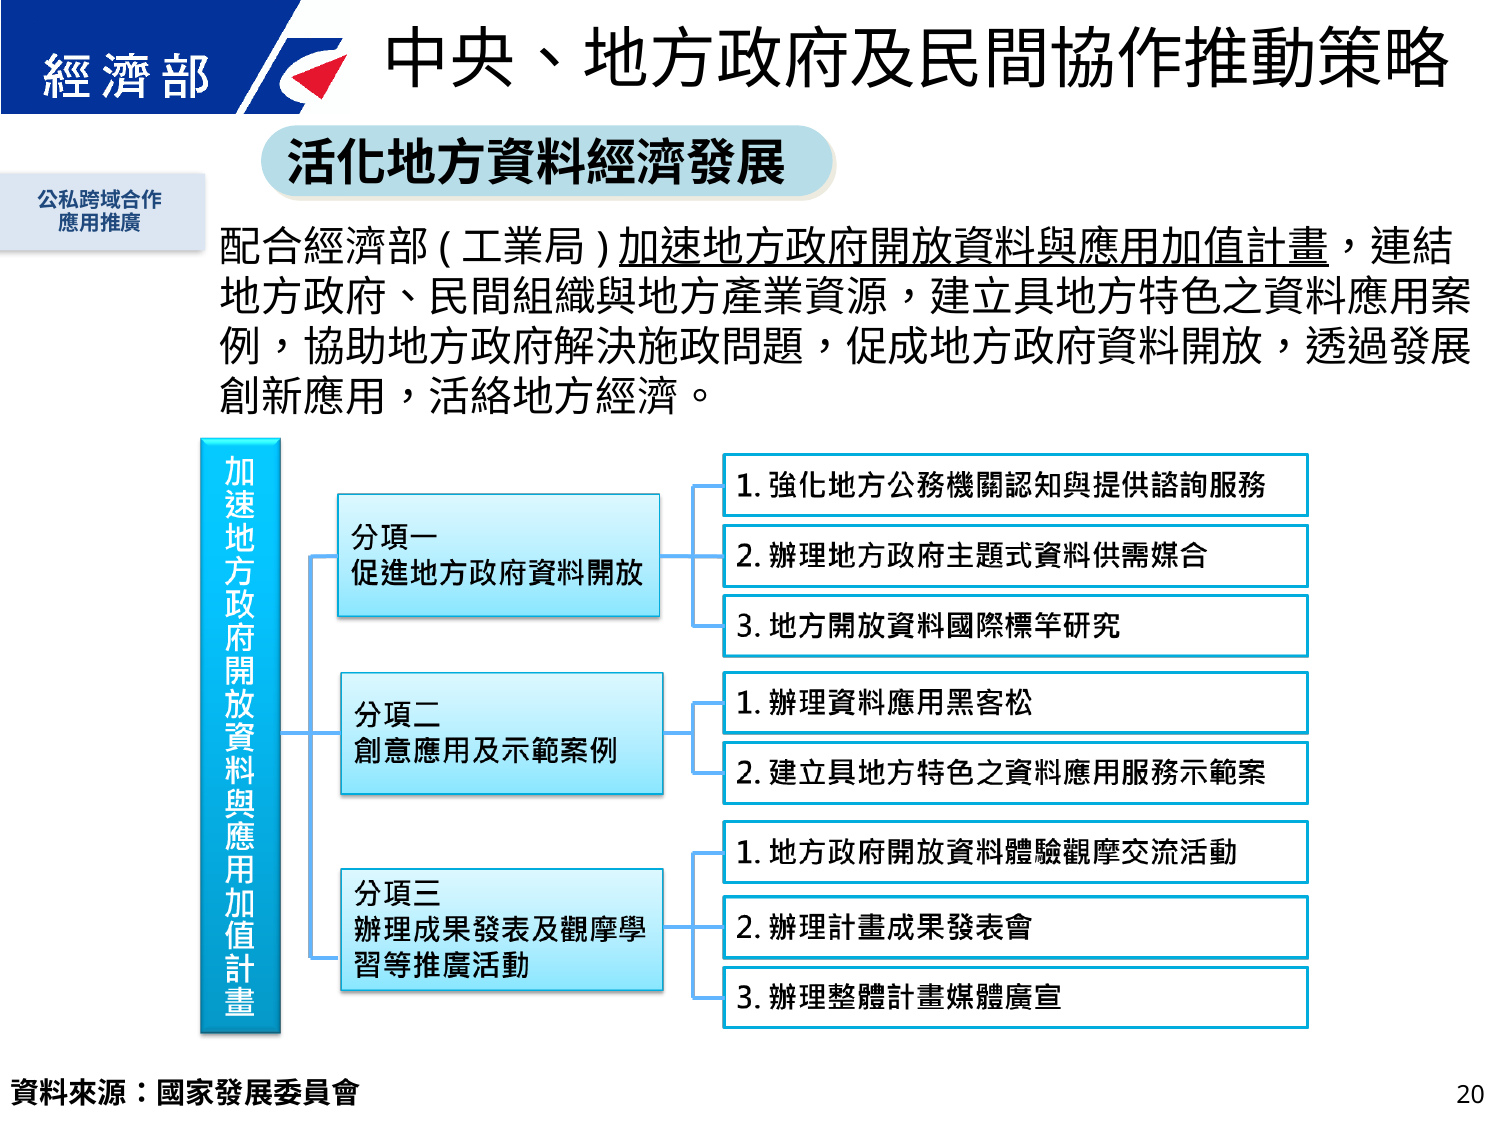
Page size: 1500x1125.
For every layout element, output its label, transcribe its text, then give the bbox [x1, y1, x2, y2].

picture [727, 970, 1305, 1025]
picture [727, 598, 1305, 654]
picture [0, 0, 256, 114]
text_box 資料來源：國家發展委員會 [0, 1067, 377, 1117]
picture [193, 428, 1309, 1048]
text_box 中央、地方政府及民間協作推動策略 [256, 0, 1500, 114]
text_box 活化地方資料經濟發展 [261, 125, 833, 197]
picture [727, 745, 1305, 801]
slide_number 20 [1149, 1065, 1500, 1125]
picture [727, 528, 1305, 584]
picture [727, 675, 1305, 730]
picture [727, 899, 1305, 955]
text_box 配合經濟部(工業局)加速地方政府開放資料與應用加值計畫，連結地方政府、民間組織與地方產業資源，建立具地方特色之資料應用案例，協助地方政府解決施政問題，促成地方政府資料開放，透過發展創新應用，活絡地方經濟。 [205, 212, 1498, 427]
picture [727, 824, 1305, 880]
text_box 公私跨域合作應用推廣 [0, 173, 206, 251]
picture [727, 457, 1305, 513]
